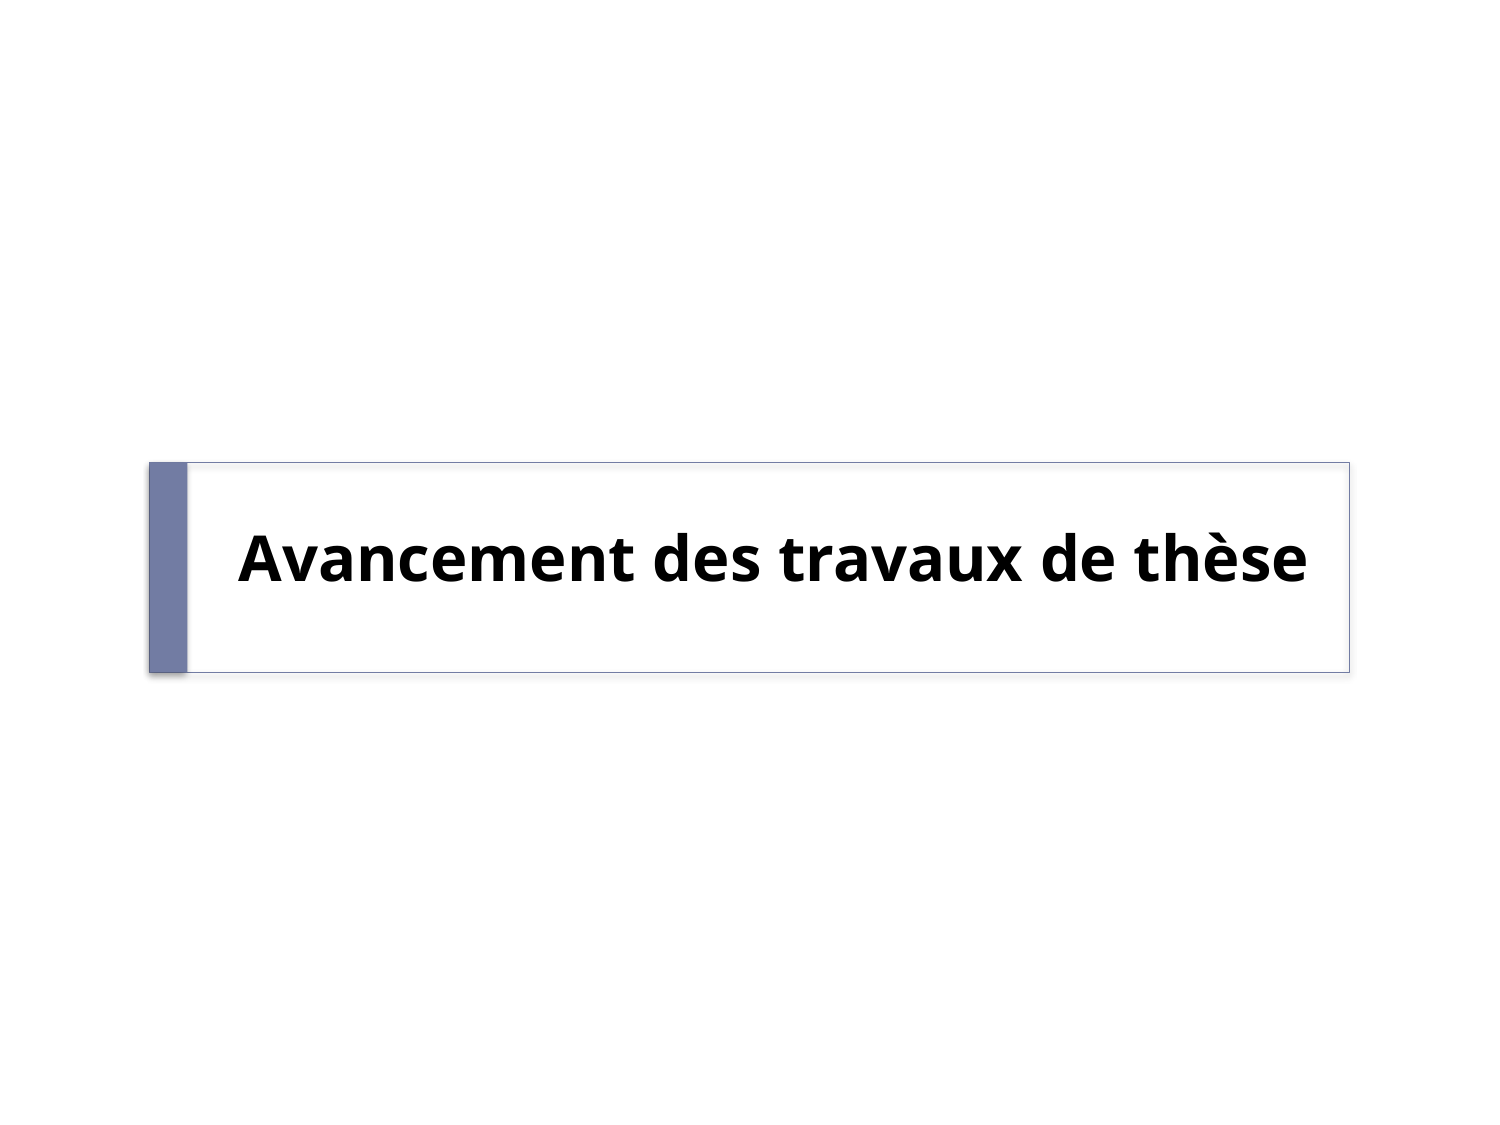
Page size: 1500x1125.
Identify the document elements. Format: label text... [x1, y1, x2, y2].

title Avancement des travaux de thèse [200, 510, 1325, 622]
